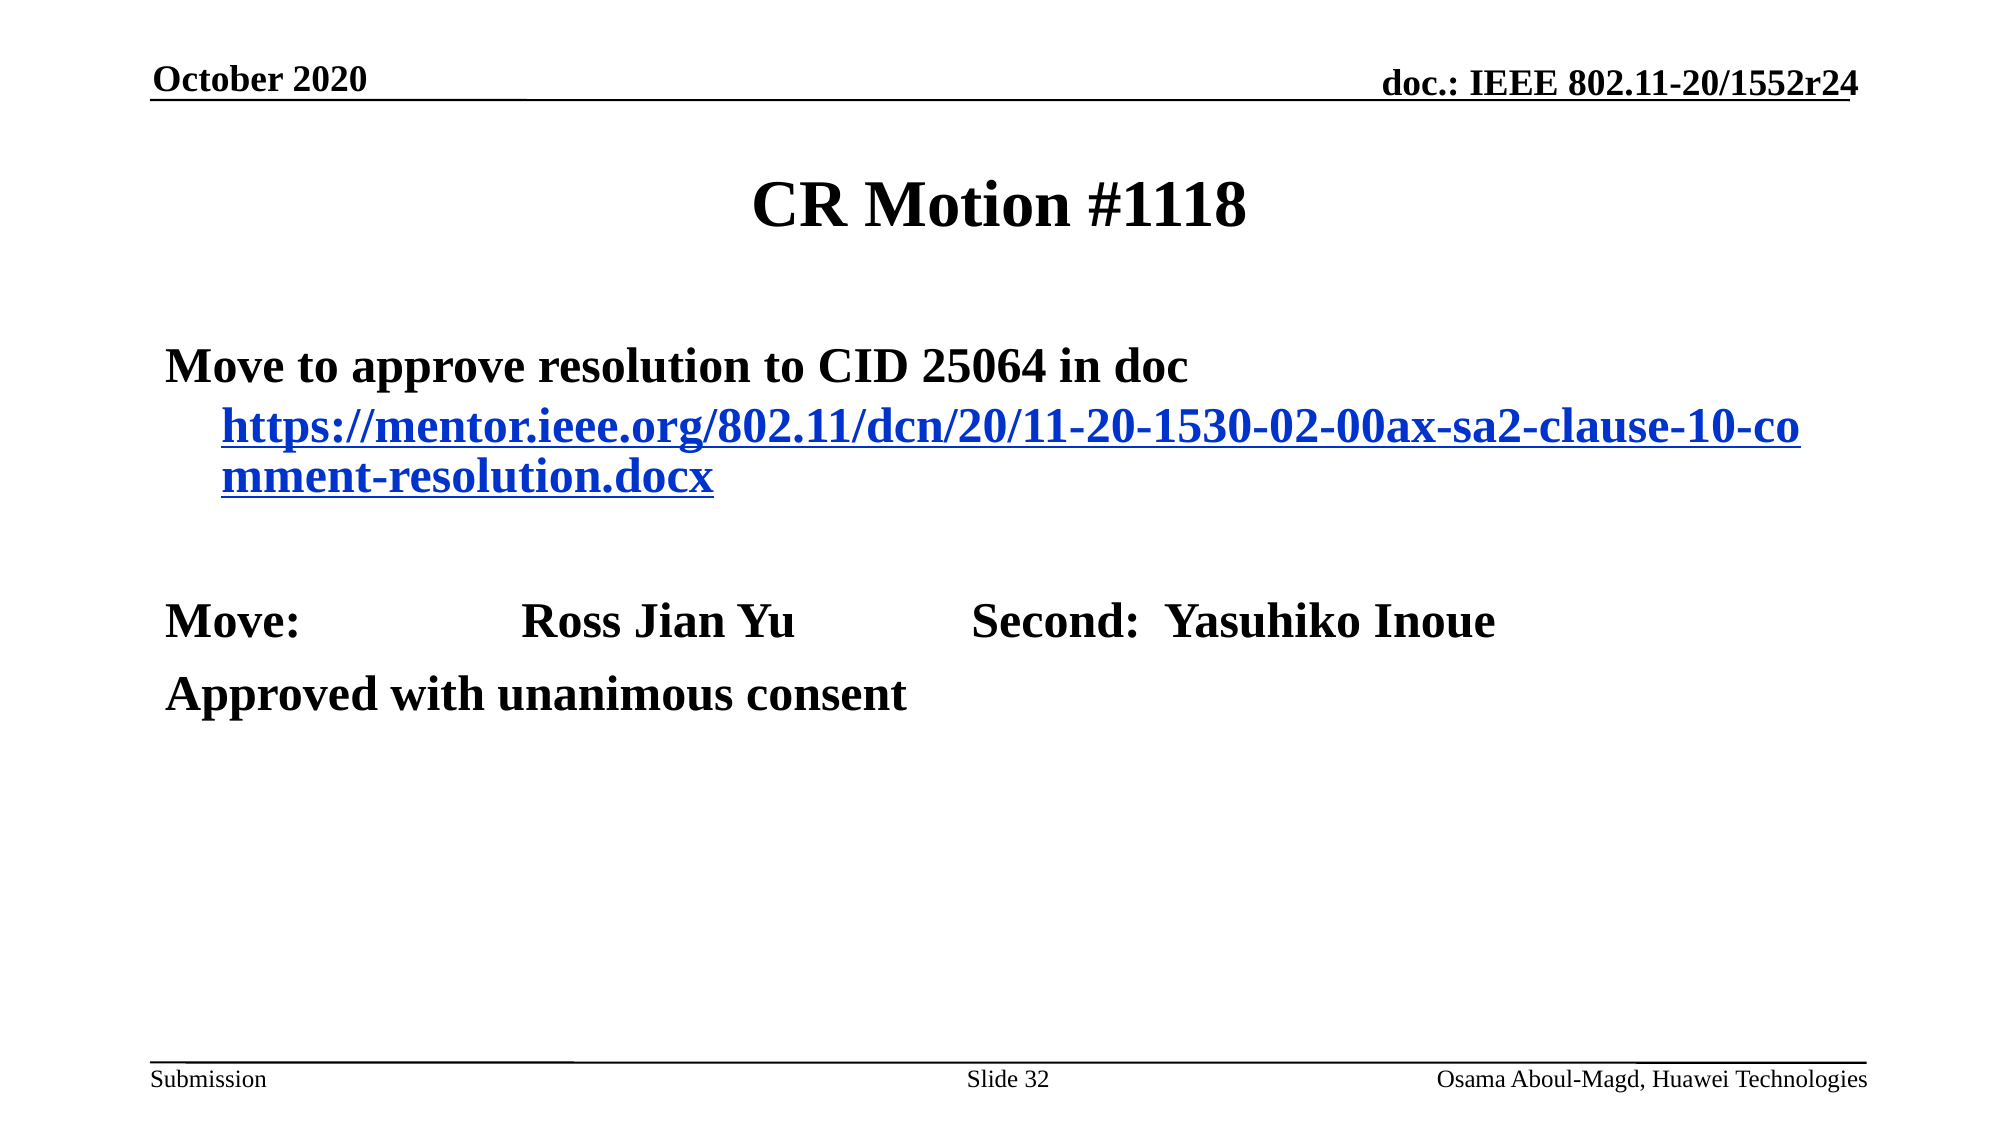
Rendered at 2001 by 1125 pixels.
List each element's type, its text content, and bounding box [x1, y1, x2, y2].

footer Osama Aboul-Magd, Huawei Technologies [1171, 1061, 1869, 1093]
title CR Motion #1118 [149, 112, 1850, 288]
slide_number Slide 32 [950, 1061, 1067, 1123]
list Move to approve resolution to CID 25064 in doc https://mentor.ieee.org/802.11/dcn/20/11-20-1530-02-00ax-sa2-clause-10-comment-resolution.docx Move: Ross Jian Yu Second: Yasuhiko Inoue Approved with unanimous consent [149, 324, 1850, 1000]
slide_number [152, 54, 563, 100]
